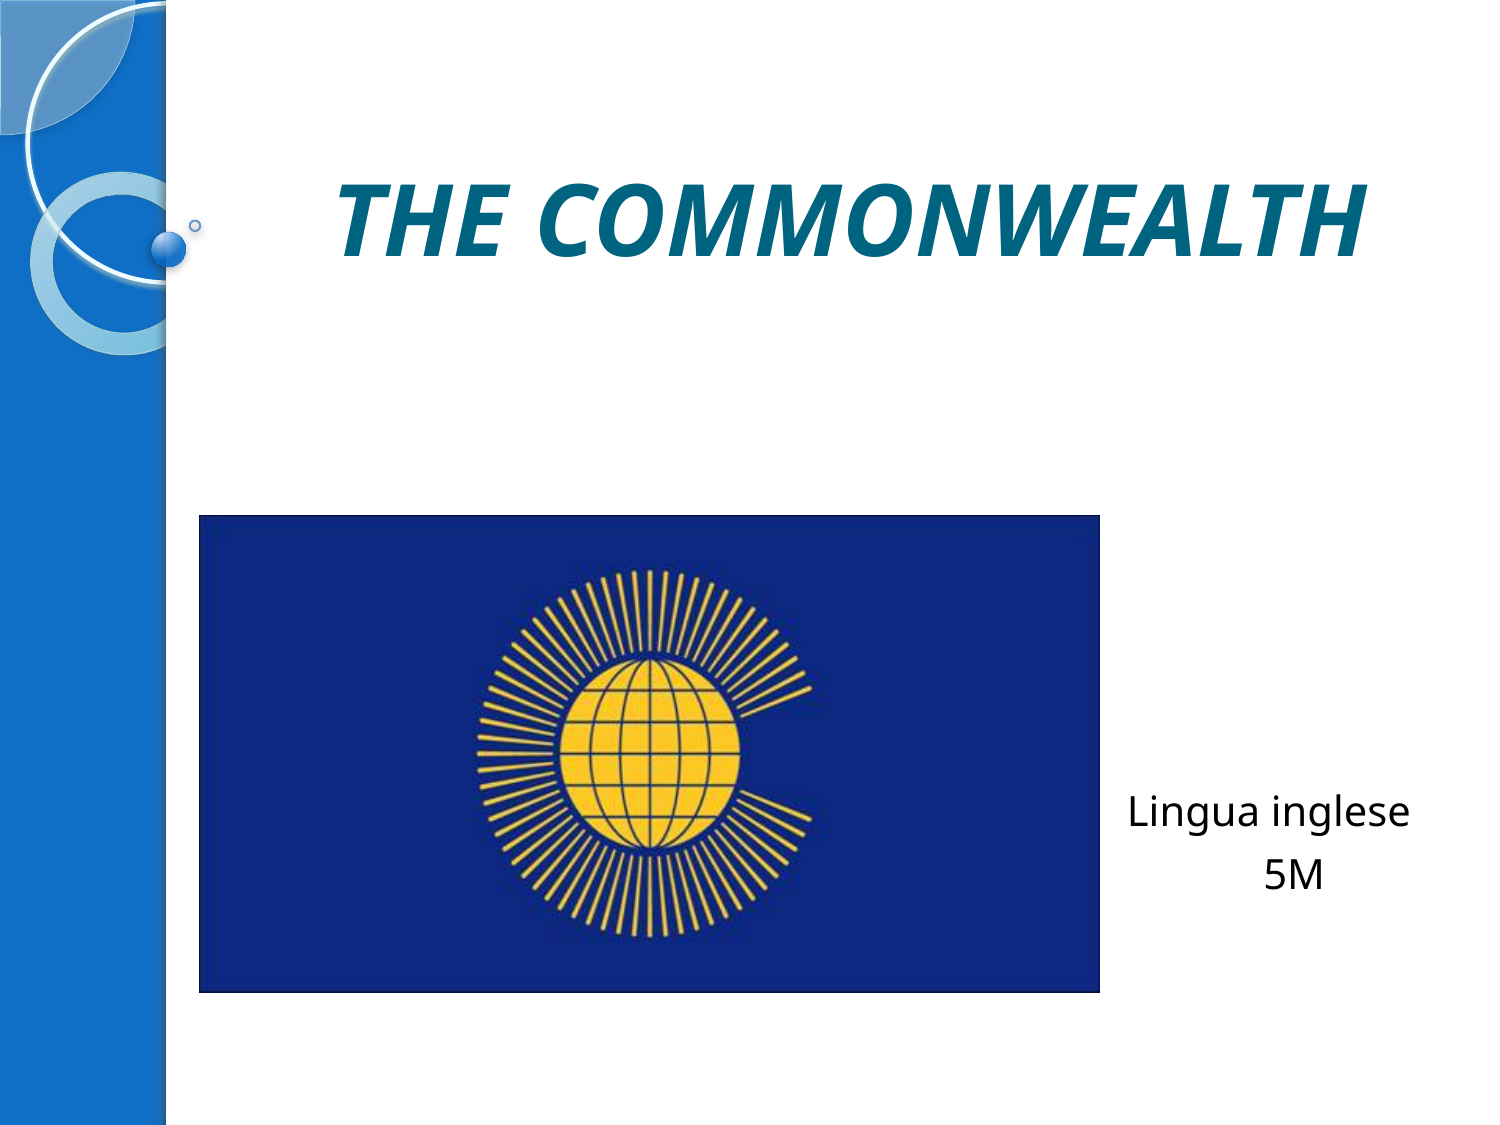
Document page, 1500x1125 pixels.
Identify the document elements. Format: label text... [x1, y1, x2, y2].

subtitle Lingua inglese 5M [210, 785, 1426, 1073]
title THE COMMONWEALTH [242, 90, 1458, 285]
picture [198, 515, 1100, 993]
